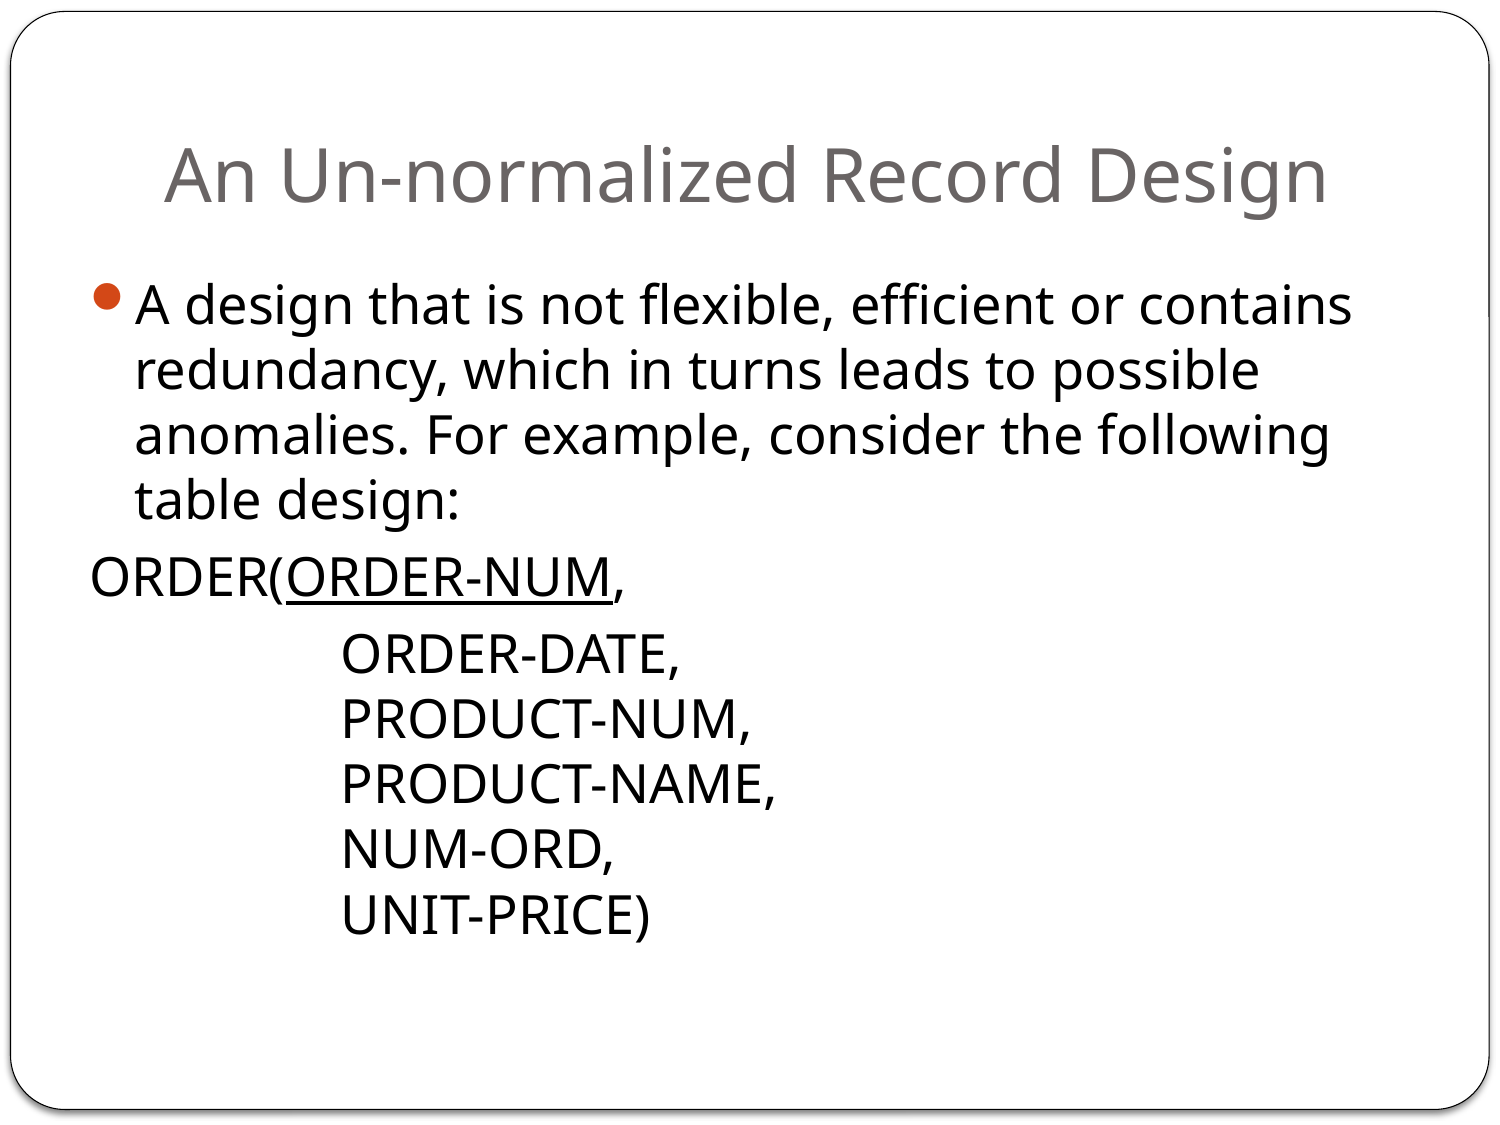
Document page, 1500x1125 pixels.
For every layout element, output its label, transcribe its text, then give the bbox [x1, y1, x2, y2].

list A design that is not flexible, efficient or contains redundancy, which in turns leads to possible anomalies. For example, consider the following table design: ORDER(ORDER-NUM, ORDER-DATE, PRODUCT-NUM, PRODUCT-NAME, NUM-ORD, UNIT-PRICE) [75, 262, 1425, 963]
title An Un-normalized Record Design [150, 45, 1425, 233]
